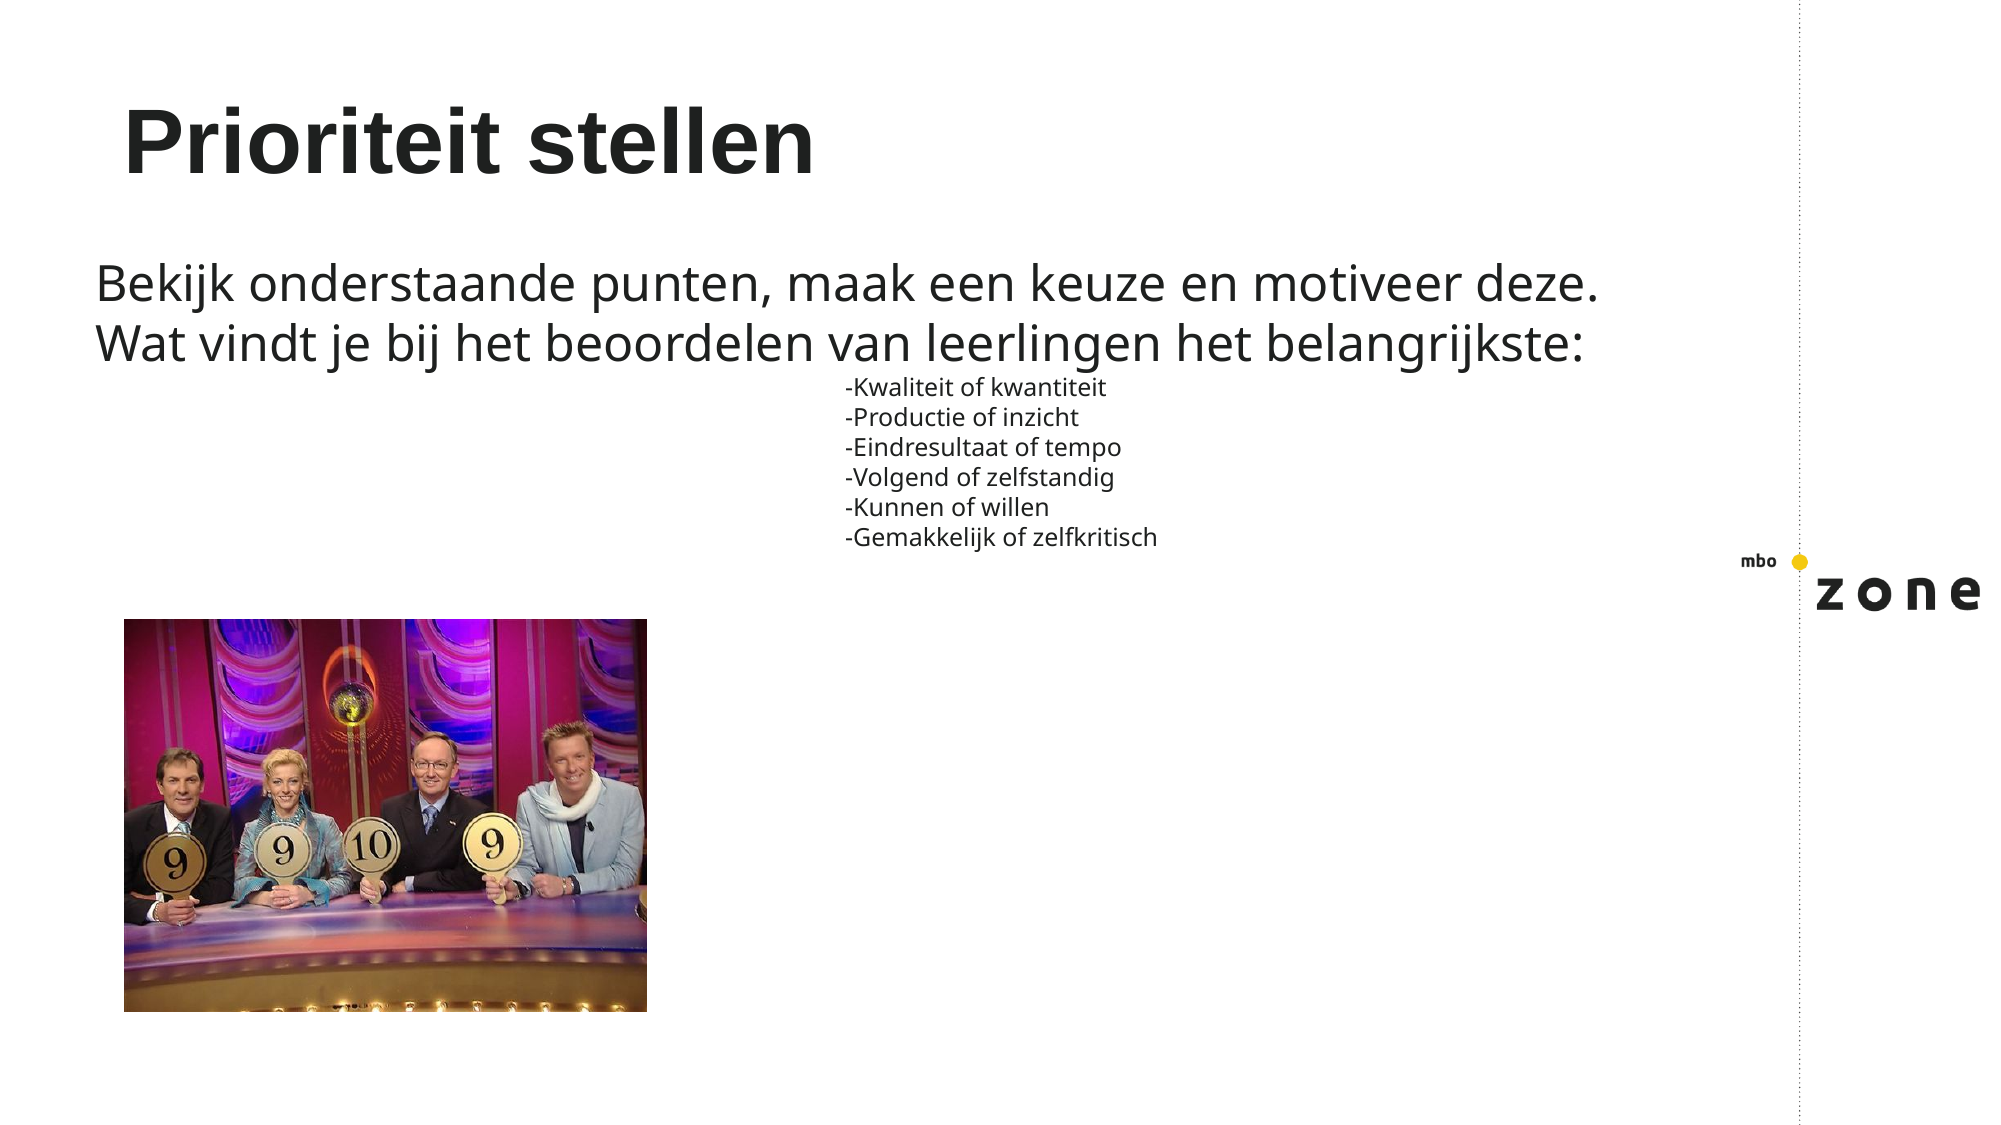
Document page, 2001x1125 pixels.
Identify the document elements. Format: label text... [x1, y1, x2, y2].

title Prioriteit stellen [124, 94, 1362, 213]
picture [1596, 0, 2001, 1125]
picture [123, 619, 647, 1012]
list Bekijk onderstaande punten, maak een keuze en motiveer deze. Wat vindt je bij het beoordelen van leerlingen het belangrijkste: -Kwaliteit of kwantiteit -Productie of inzicht -Eindresultaat of tempo -Volgend of zelfstandig -Kunnen of willen -Gemakkelijk of zelfkritisch [95, 251, 1700, 1010]
